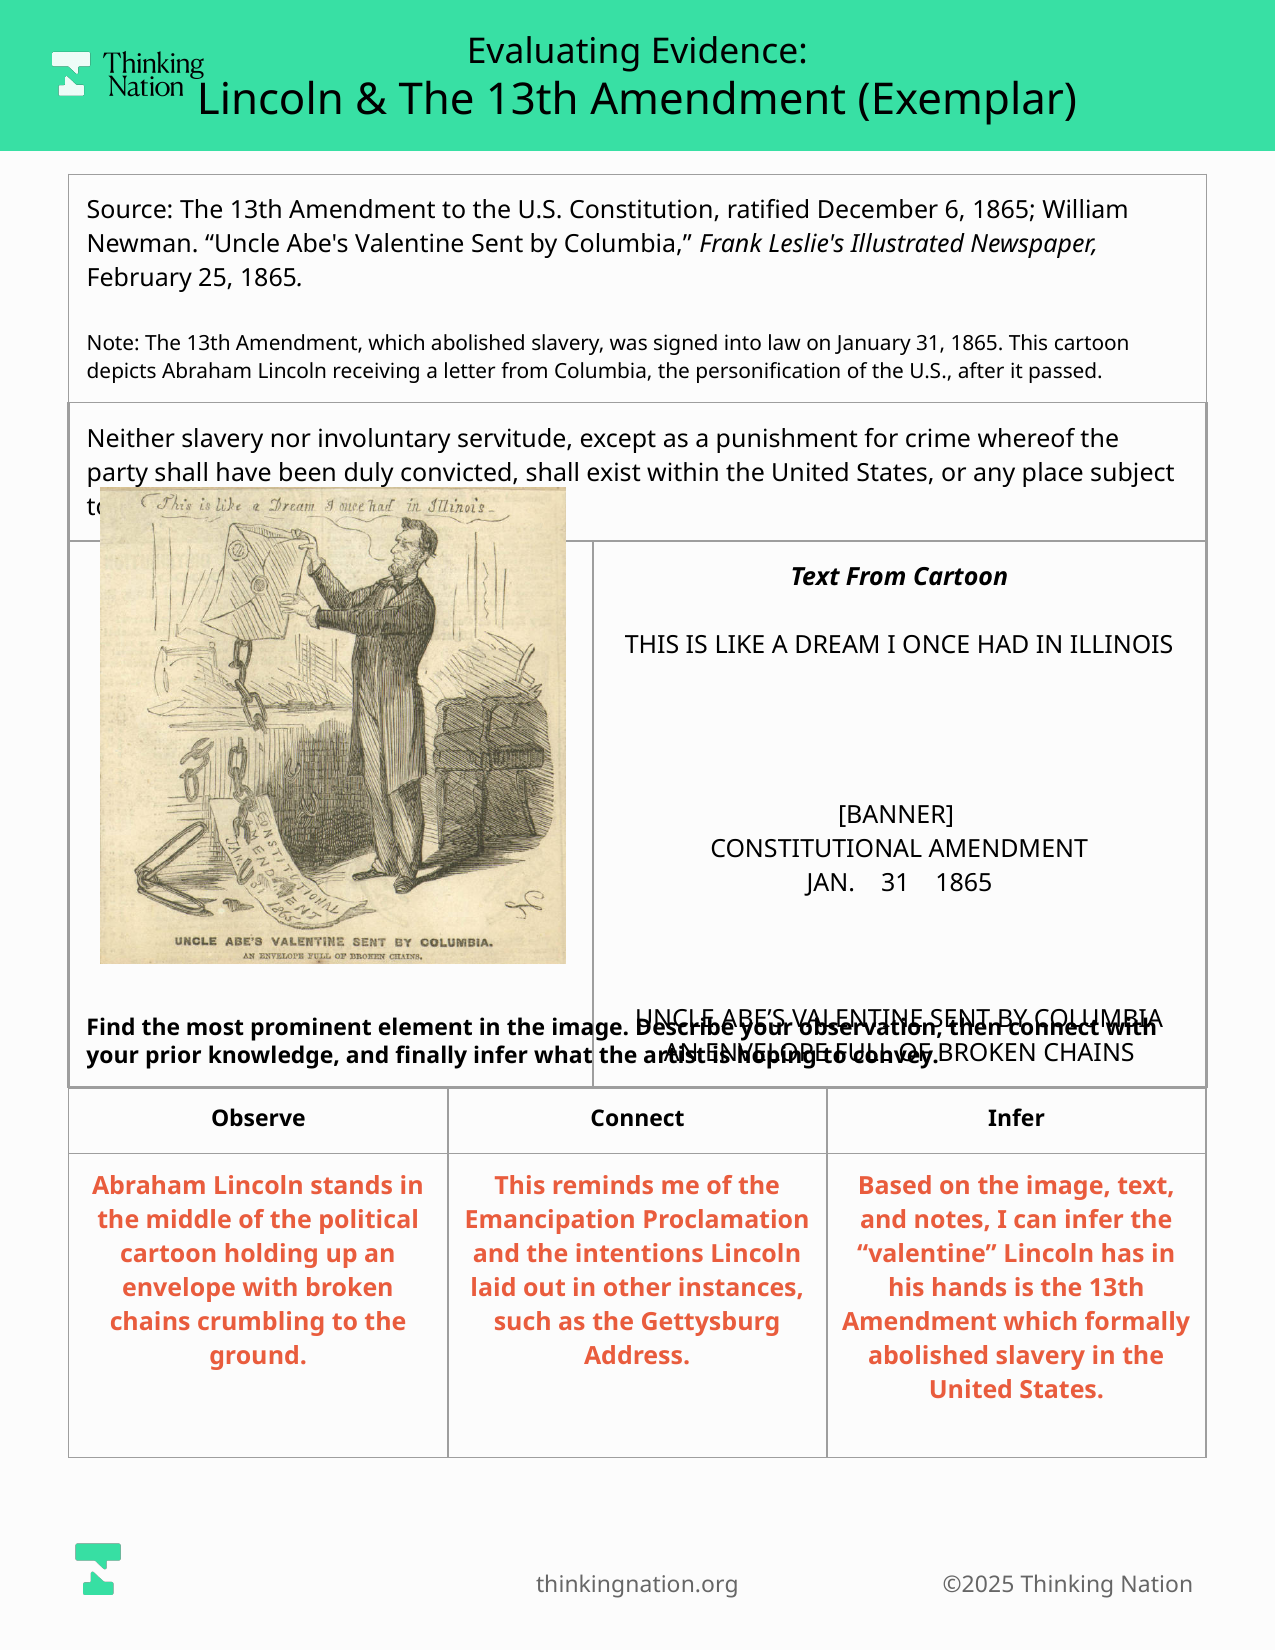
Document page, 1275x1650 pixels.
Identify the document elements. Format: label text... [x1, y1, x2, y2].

table_header Source: The 13th Amendment to the U.S. Constitution, ratified December 6, 1865; William Newman. “Uncle Abe's Valentine Sent by Columbia,” Frank Leslie's Illustrated Newspaper, February 25, 1865. Note: The 13th Amendment, which abolished slavery, was signed into law on January 31, 1865. This cartoon depicts Abraham Lincoln receiving a letter from Columbia, the personification of the U.S., after it passed. [69, 175, 1206, 402]
table_header Observe [69, 1089, 447, 1153]
text_box Find the most prominent element in the image. Describe your observation, then connect with your prior knowledge, and finally infer what the artist is hoping to convey. [72, 998, 1210, 1521]
text_box thinkingnation.org [486, 1553, 789, 1605]
table_cell Neither slavery nor involuntary servitude, except as a punishment for crime whereof the party shall have been duly convicted, shall exist within the United States, or any place subject to their jurisdiction. [70, 403, 1205, 540]
table_cell Abraham Lincoln stands in the middle of the political cartoon holding up an envelope with broken chains crumbling to the ground. [69, 1154, 447, 1457]
picture [62, 1533, 134, 1605]
table_cell This reminds me of the Emancipation Proclamation and the intentions Lincoln laid out in other instances, such as the Gettysburg Address. [449, 1154, 826, 1457]
picture [35, 37, 210, 110]
table_header Infer [828, 1089, 1205, 1153]
table_cell Based on the image, text, and notes, I can infer the “valentine” Lincoln has in his hands is the 13th Amendment which formally abolished slavery in the United States. [828, 1154, 1205, 1457]
table_cell Text From Cartoon THIS IS LIKE A DREAM I ONCE HAD IN ILLINOIS [BANNER] CONSTITUTIONAL AMENDMENT JAN. 31 1865 UNCLE ABE’S VALENTINE SENT BY COLUMBIA AN ENVELOPE FULL OF BROKEN CHAINS [594, 542, 1205, 998]
text_box ©2025 Thinking Nation [907, 1553, 1210, 1605]
table_cell [70, 542, 592, 1086]
text_box Evaluating Evidence: Lincoln & The 13th Amendment (Exemplar) [0, 0, 1275, 151]
table_header Connect [449, 1089, 826, 1153]
picture [100, 487, 566, 965]
